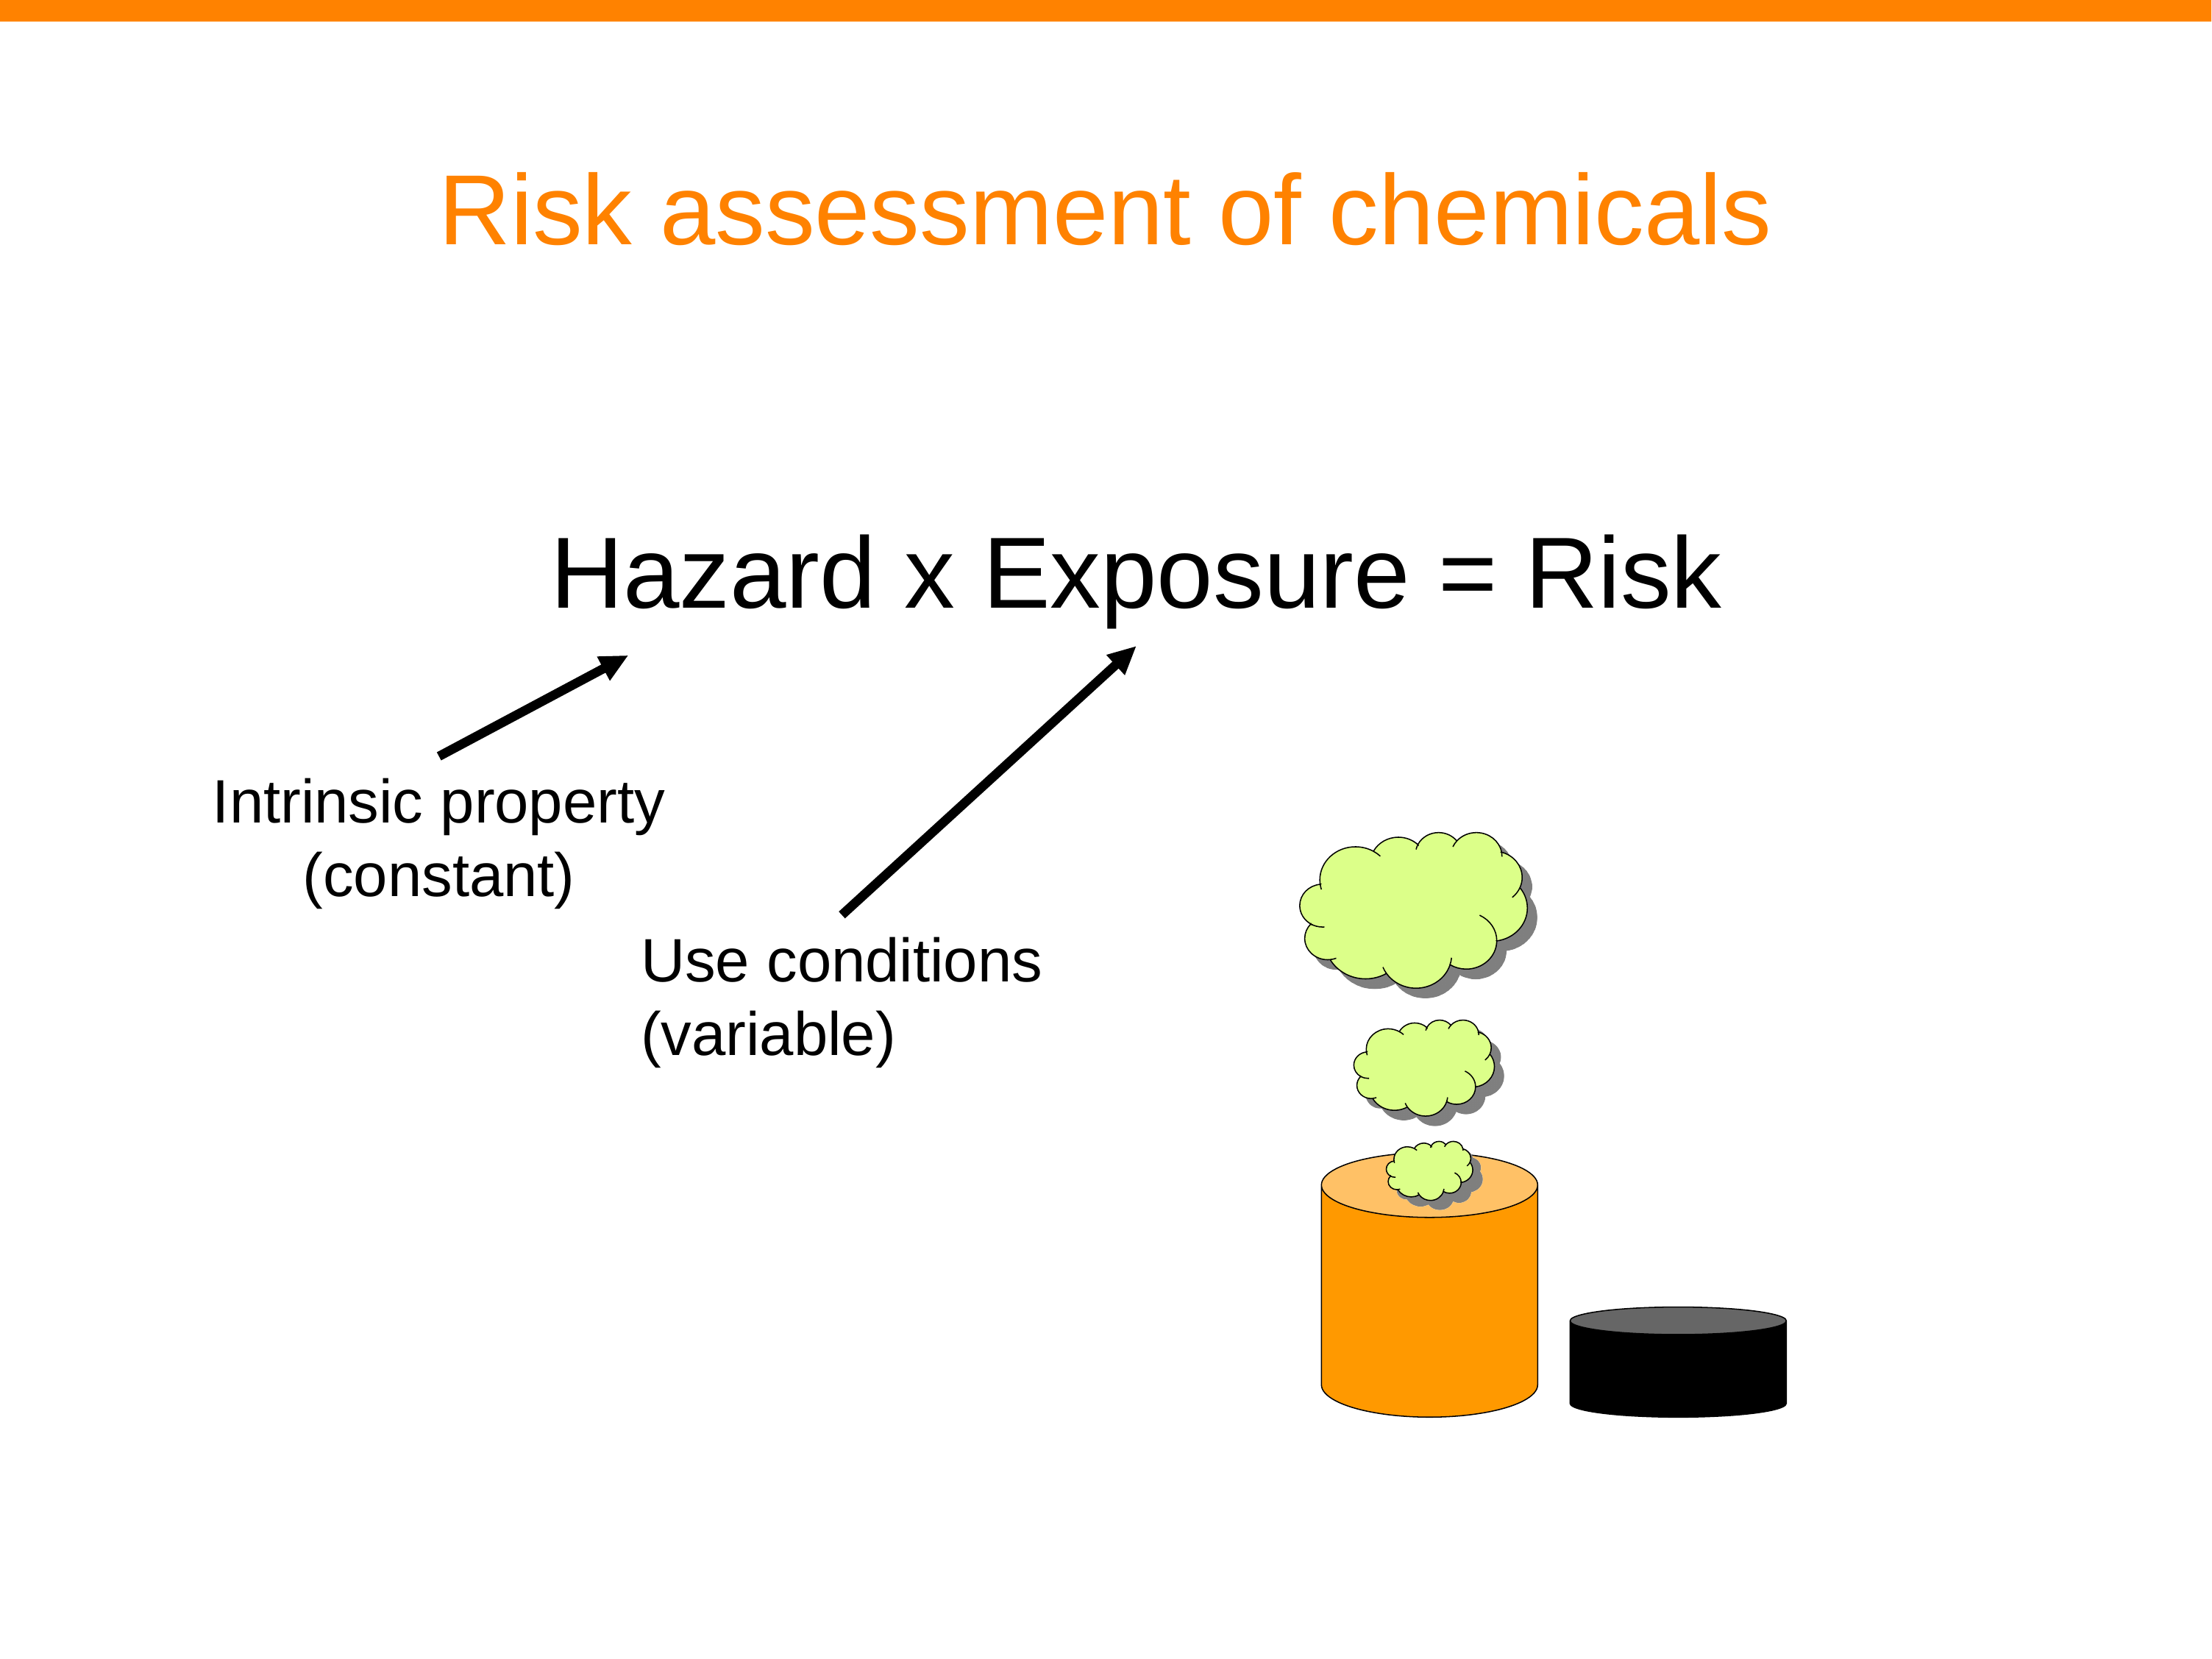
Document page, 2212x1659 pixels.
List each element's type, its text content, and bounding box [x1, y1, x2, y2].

text_box Hazard x Exposure = Risk [539, 501, 1734, 633]
title Risk assessment of chemicals [110, 66, 2101, 344]
text_box Use conditions (variable) [630, 914, 1054, 1073]
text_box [842, 646, 1137, 915]
text_box Intrinsic property (constant) [201, 756, 677, 914]
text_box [438, 655, 628, 757]
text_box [1299, 832, 1787, 1418]
